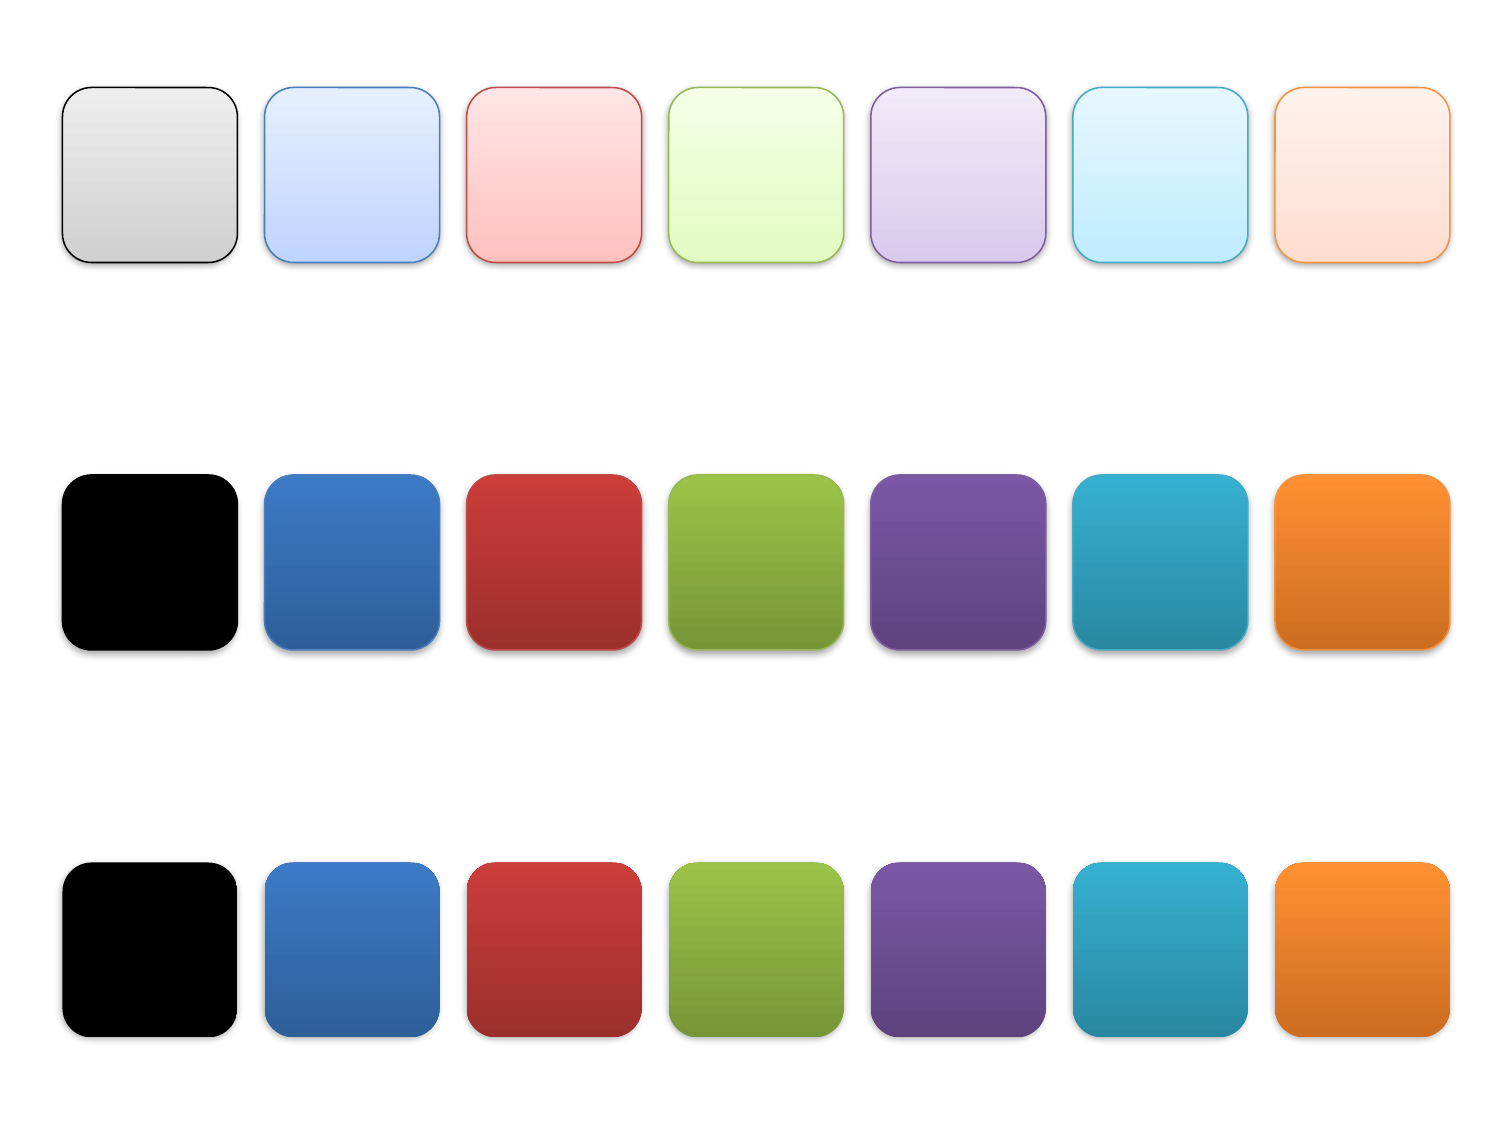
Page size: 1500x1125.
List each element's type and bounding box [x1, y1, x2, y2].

text_box [870, 862, 1046, 1038]
text_box [465, 86, 643, 264]
text_box [667, 474, 845, 651]
text_box [264, 862, 440, 1038]
text_box [870, 86, 1047, 264]
text_box [1072, 86, 1249, 264]
text_box [62, 862, 238, 1038]
text_box [263, 86, 441, 264]
text_box [263, 474, 441, 651]
text_box [668, 862, 844, 1038]
text_box [61, 474, 239, 651]
text_box [1072, 862, 1248, 1038]
text_box [1274, 474, 1451, 651]
text_box [1072, 474, 1249, 651]
text_box [61, 86, 239, 264]
text_box [1274, 862, 1450, 1038]
text_box [667, 86, 845, 264]
text_box [870, 474, 1047, 651]
text_box [466, 862, 642, 1038]
text_box [465, 474, 643, 651]
text_box [1274, 86, 1451, 264]
